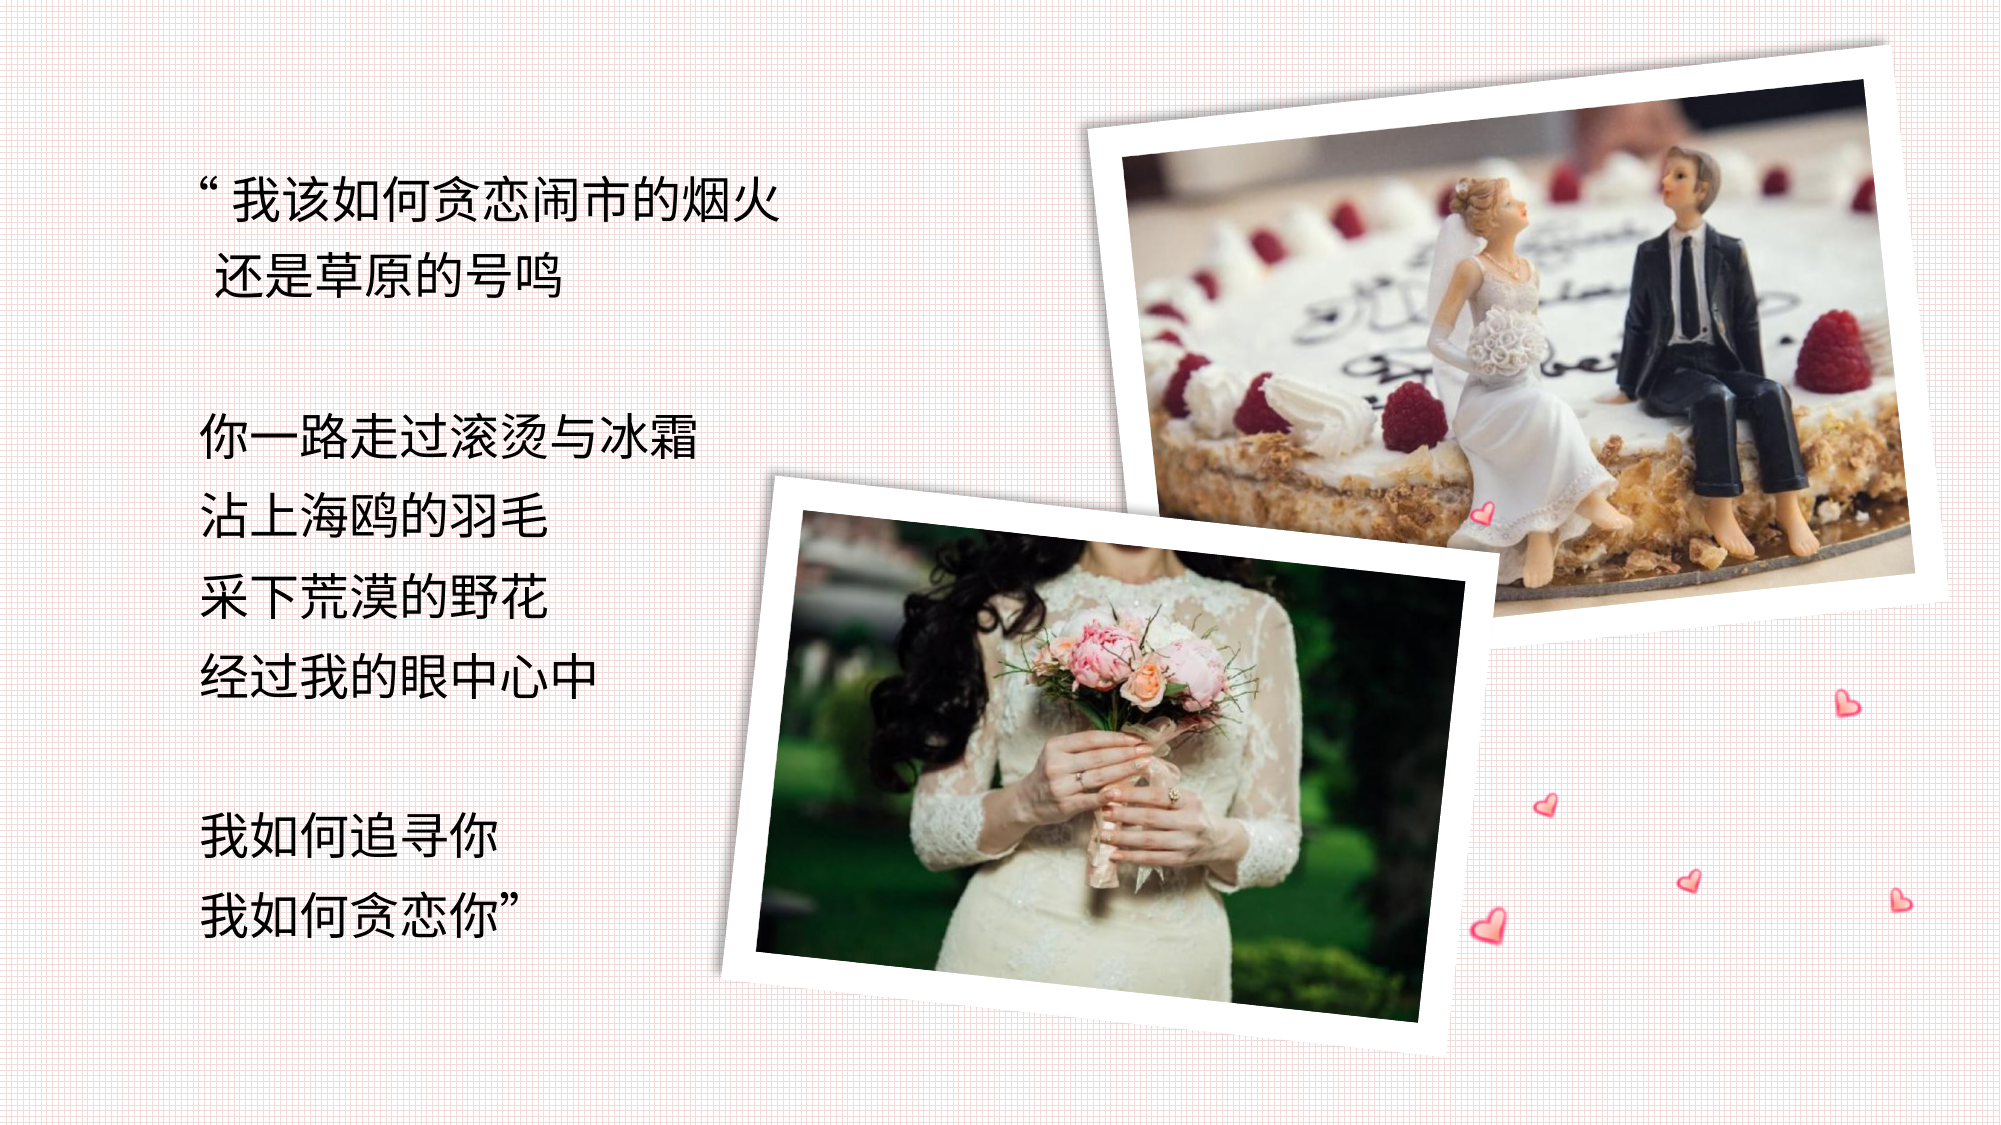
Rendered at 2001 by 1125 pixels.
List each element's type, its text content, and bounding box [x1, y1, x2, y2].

picture [757, 79, 1938, 1022]
text_box “我该如何贪恋闹市的烟火 还是草原的号鸣 你一路走过滚烫与冰霜 沾上海鸥的羽毛 采下荒漠的野花 经过我的眼中心中 我如何追寻你 我如何贪恋你” [154, 161, 1000, 956]
